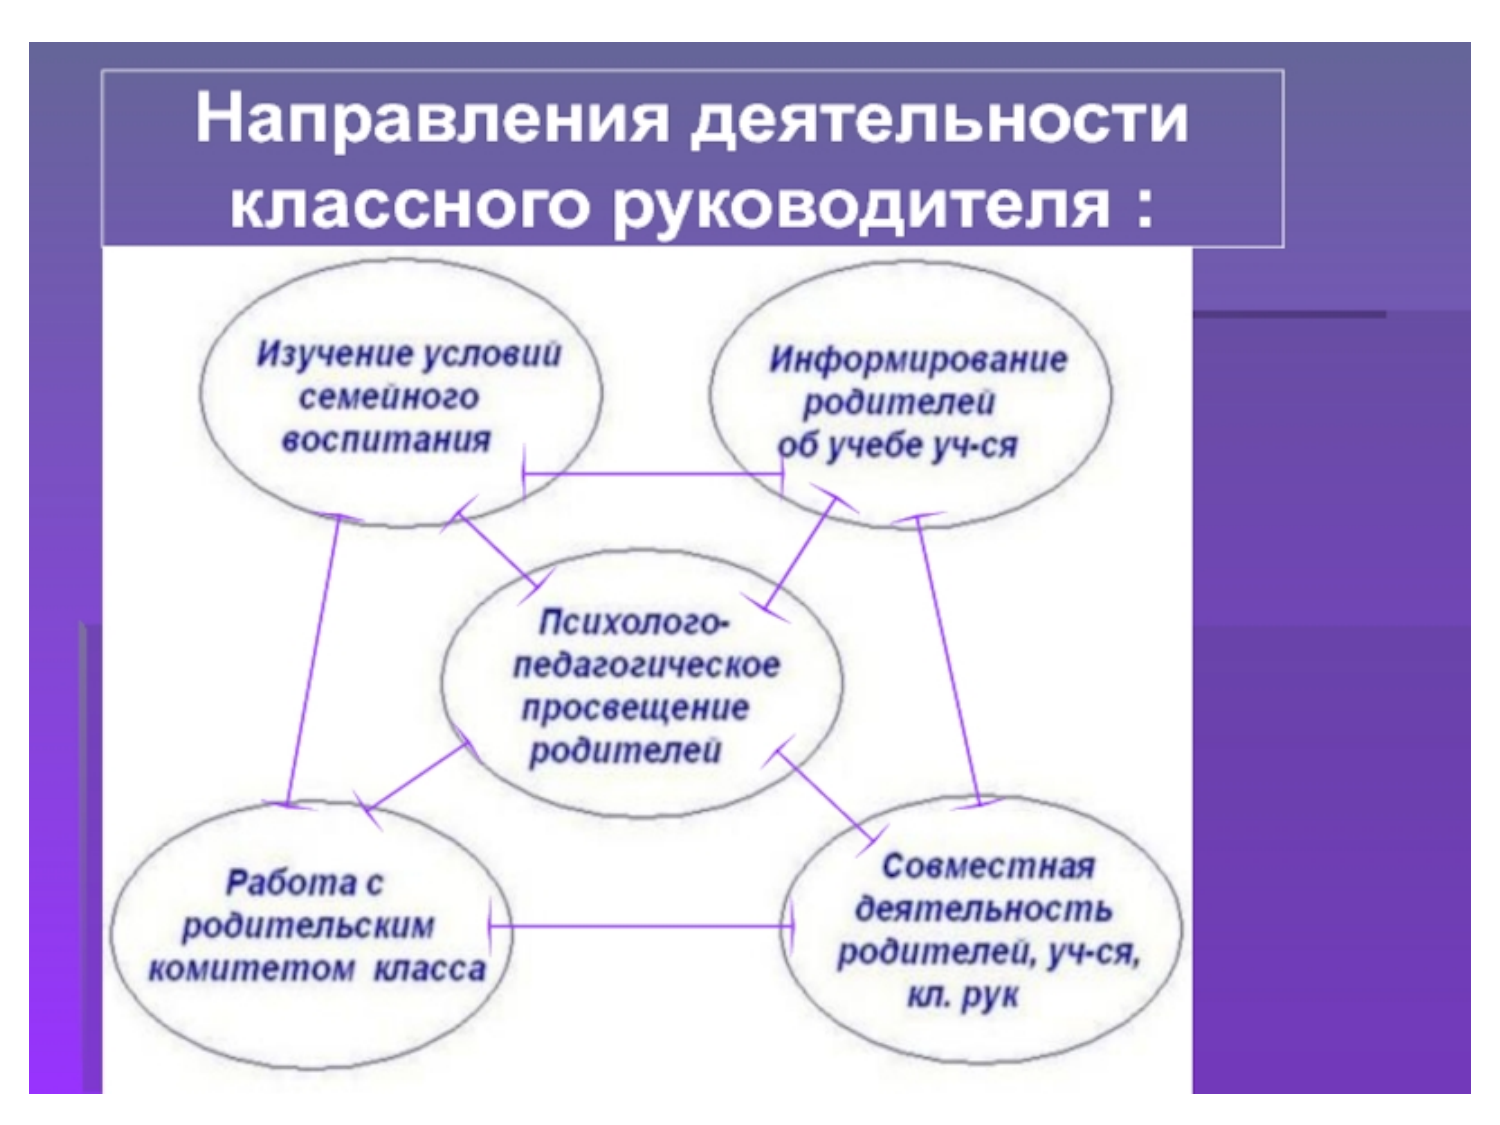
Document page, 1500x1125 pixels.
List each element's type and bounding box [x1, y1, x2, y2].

list [29, 42, 1471, 1095]
